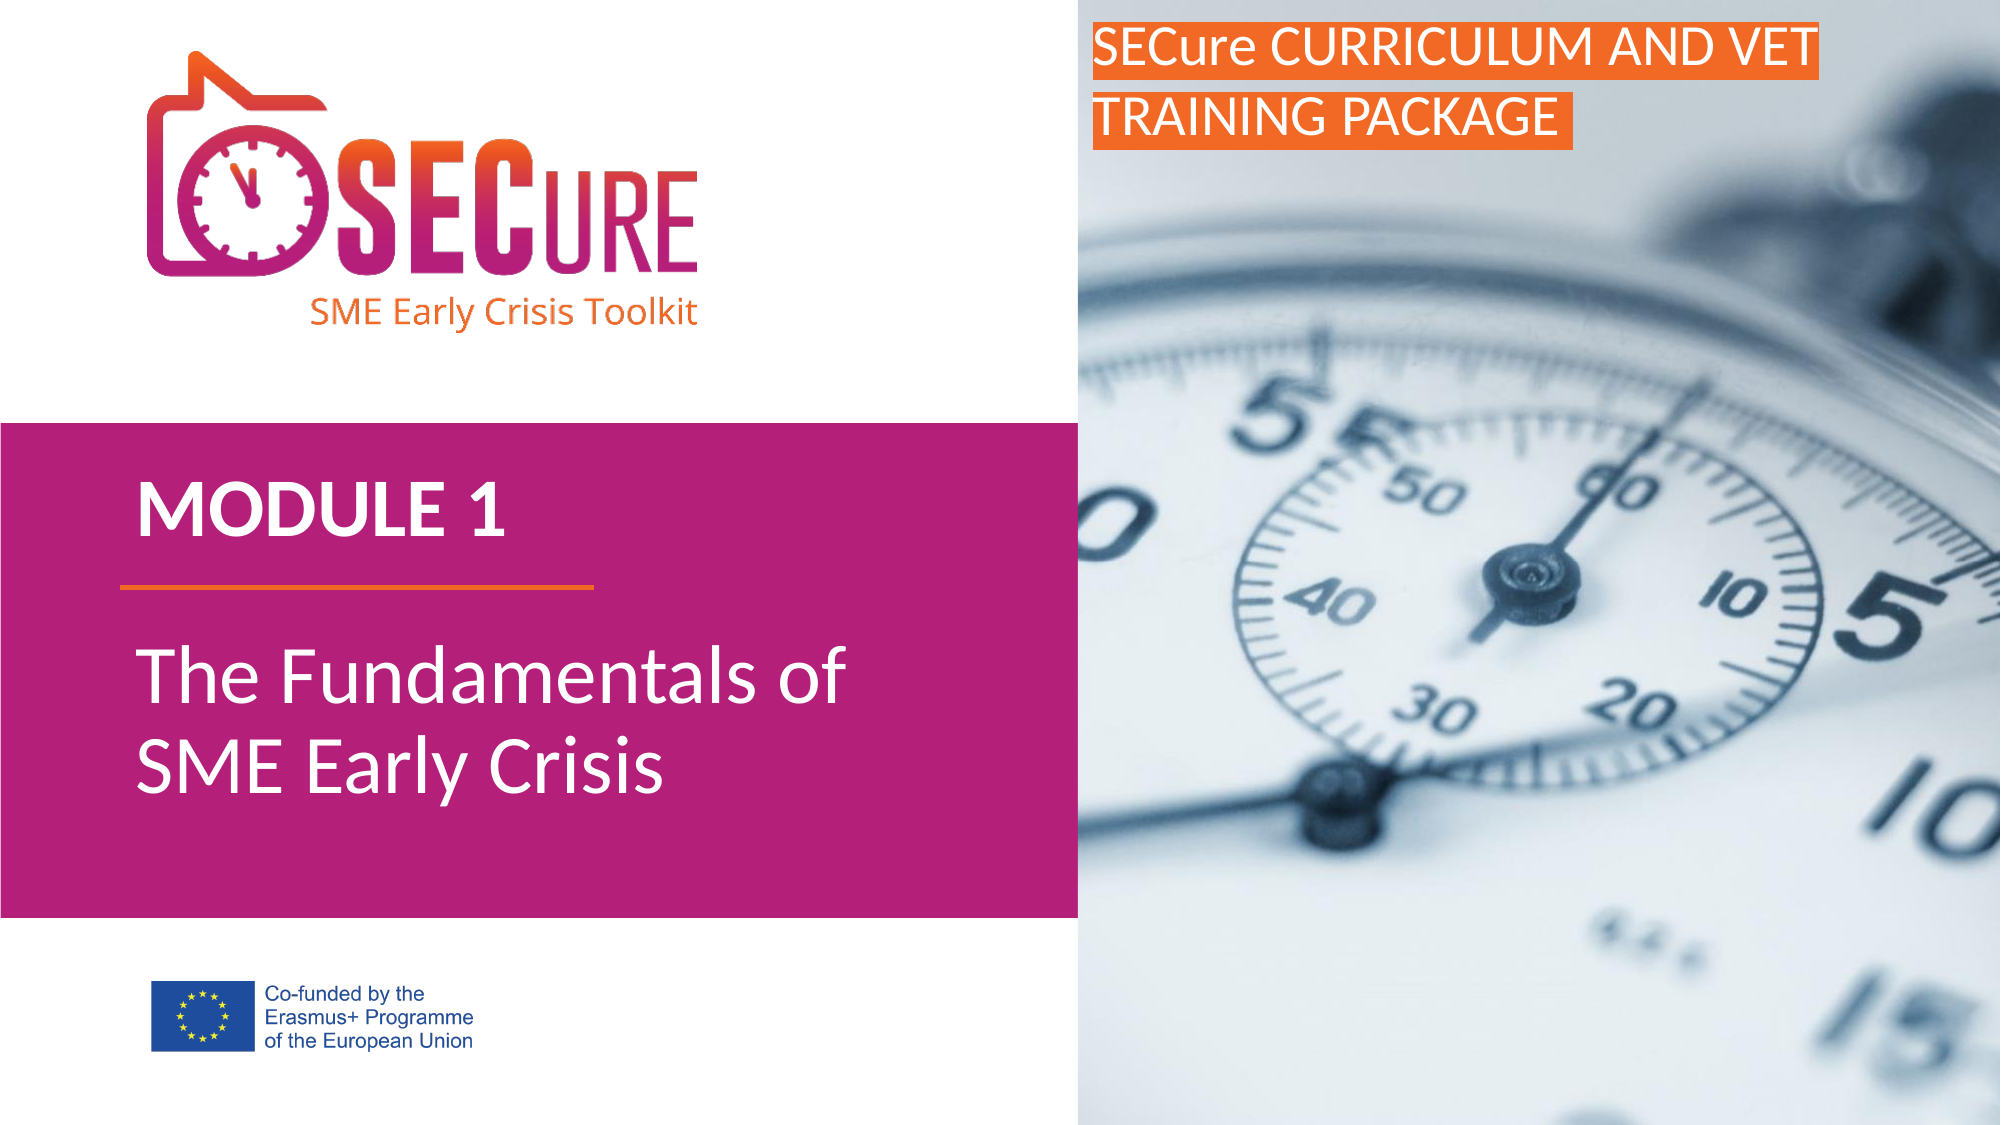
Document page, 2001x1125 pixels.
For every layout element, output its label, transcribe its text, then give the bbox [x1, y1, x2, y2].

list MODULE 1 [120, 457, 1077, 852]
text_box [120, 585, 594, 590]
picture [1077, 0, 2000, 1125]
picture [147, 51, 697, 333]
text_box The Fundamentals of SME Early Crisis [120, 624, 922, 841]
